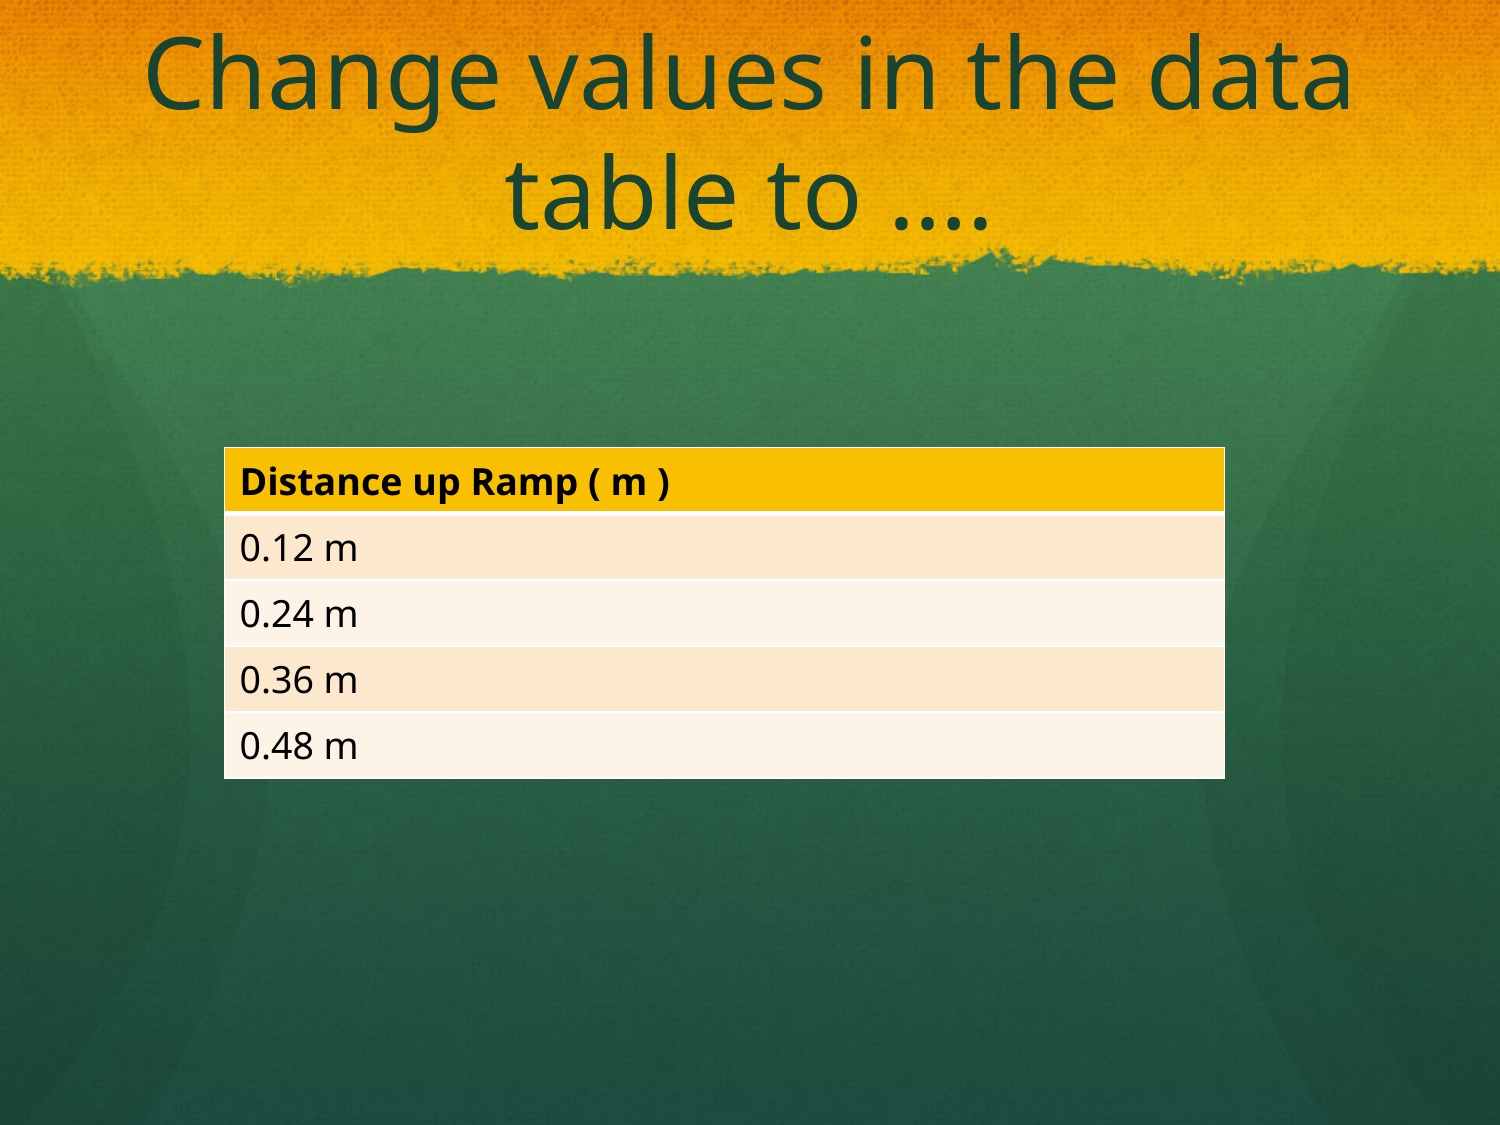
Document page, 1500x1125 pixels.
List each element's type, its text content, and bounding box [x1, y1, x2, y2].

table_header Distance up Ramp ( m ) [225, 448, 1224, 511]
title Change values in the data table to …. [125, 13, 1375, 246]
table_cell 0.48 m [225, 713, 1224, 777]
picture [0, 0, 1500, 1125]
table_cell 0.12 m [225, 516, 1224, 579]
table_cell 0.24 m [225, 581, 1224, 645]
table_cell 0.36 m [225, 647, 1224, 711]
